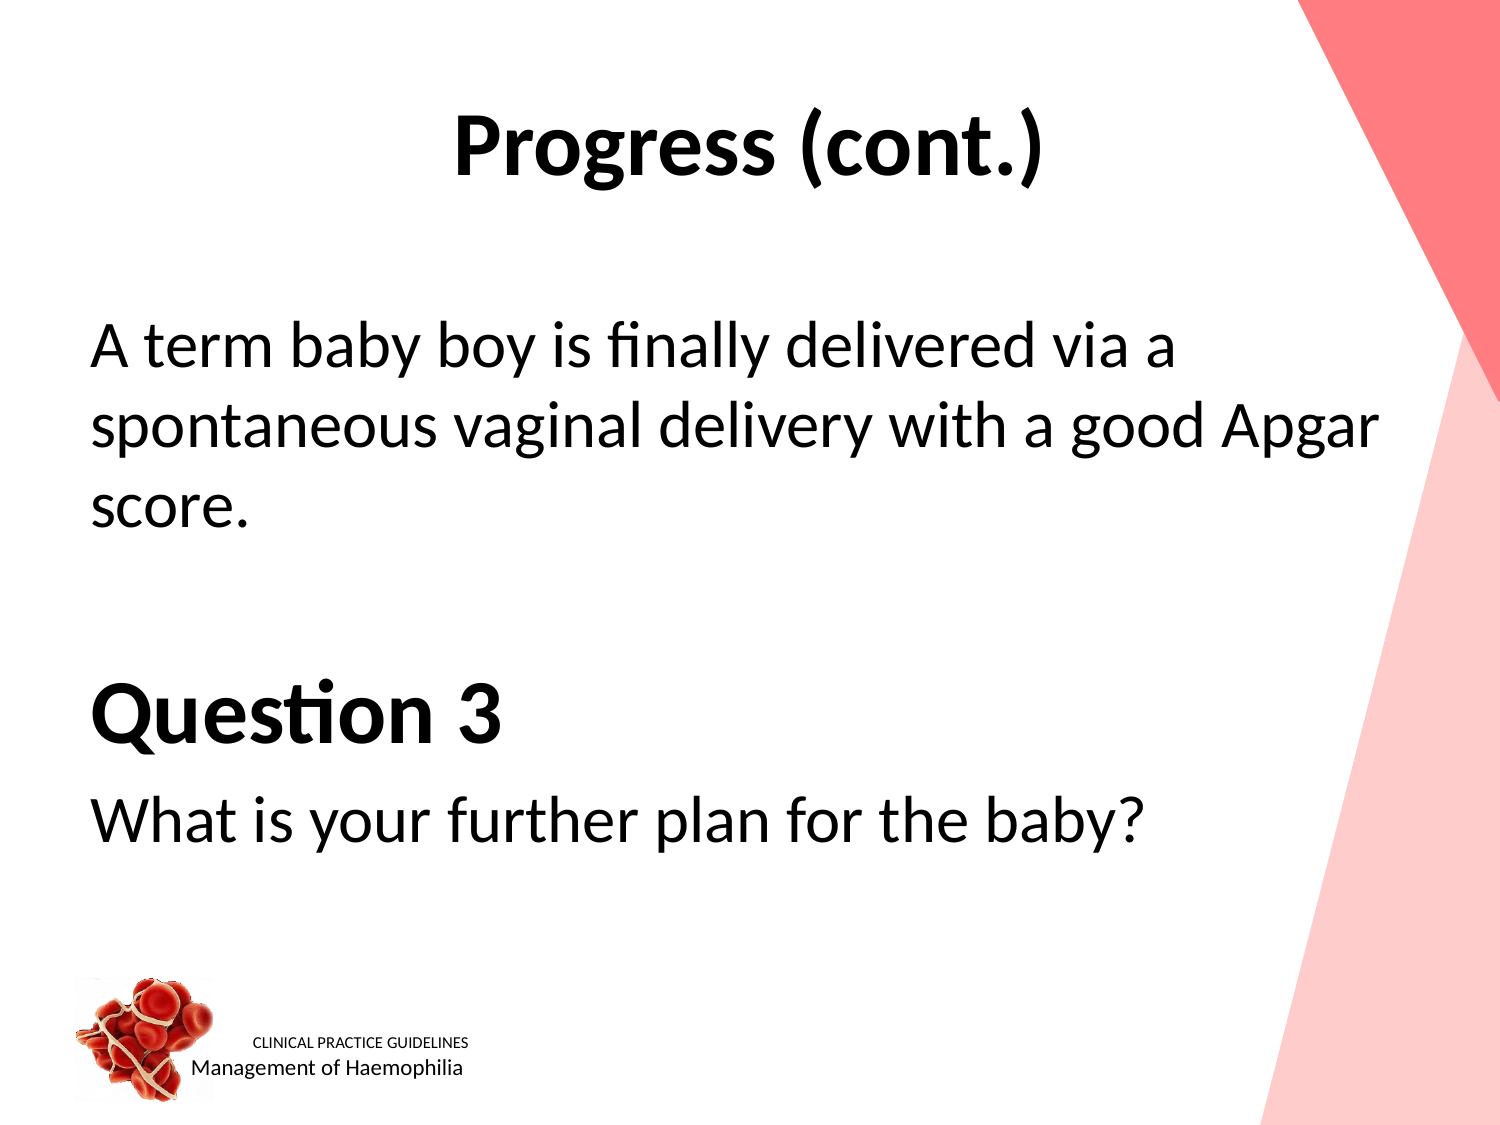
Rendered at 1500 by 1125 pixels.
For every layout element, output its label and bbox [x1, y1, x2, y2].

text_box [74, 0, 1500, 1125]
